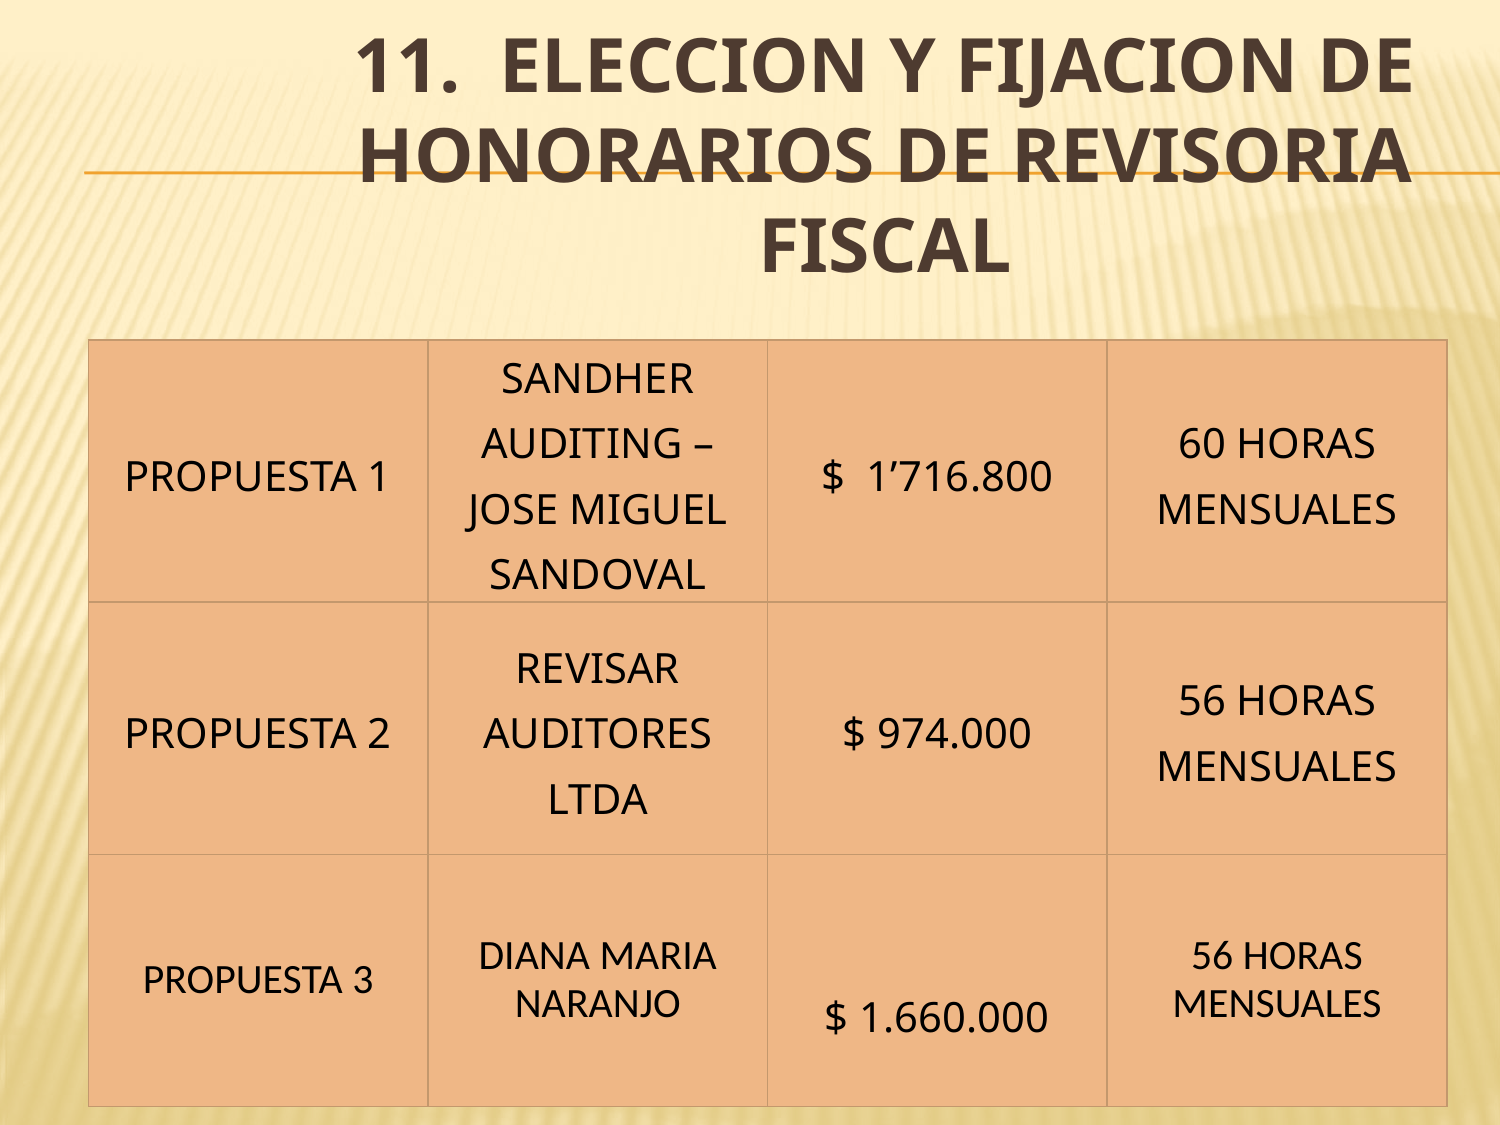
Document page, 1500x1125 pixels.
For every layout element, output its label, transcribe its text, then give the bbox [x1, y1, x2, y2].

table_header 60 HORAS MENSUALES [1108, 341, 1446, 601]
table_cell DIANA MARIA NARANJO [429, 855, 767, 1106]
table_cell PROPUESTA 2 [89, 603, 427, 854]
table_header PROPUESTA 1 [89, 341, 427, 601]
table_header $ 1’716.800 [768, 341, 1106, 601]
table_header SANDHER AUDITING – JOSE MIGUEL SANDOVAL [429, 341, 767, 601]
table_cell REVISAR AUDITORES LTDA [429, 603, 767, 854]
table_cell $ 1.660.000 [768, 855, 1106, 1106]
title 11. ELECCION Y FIJACION DE HONORARIOS DE REVISORIA FISCAL [270, 58, 1500, 247]
table_cell $ 974.000 [768, 603, 1106, 854]
table_cell 56 HORAS MENSUALES [1108, 855, 1446, 1106]
table_cell PROPUESTA 3 [89, 855, 427, 1106]
table_cell 56 HORAS MENSUALES [1108, 603, 1446, 854]
